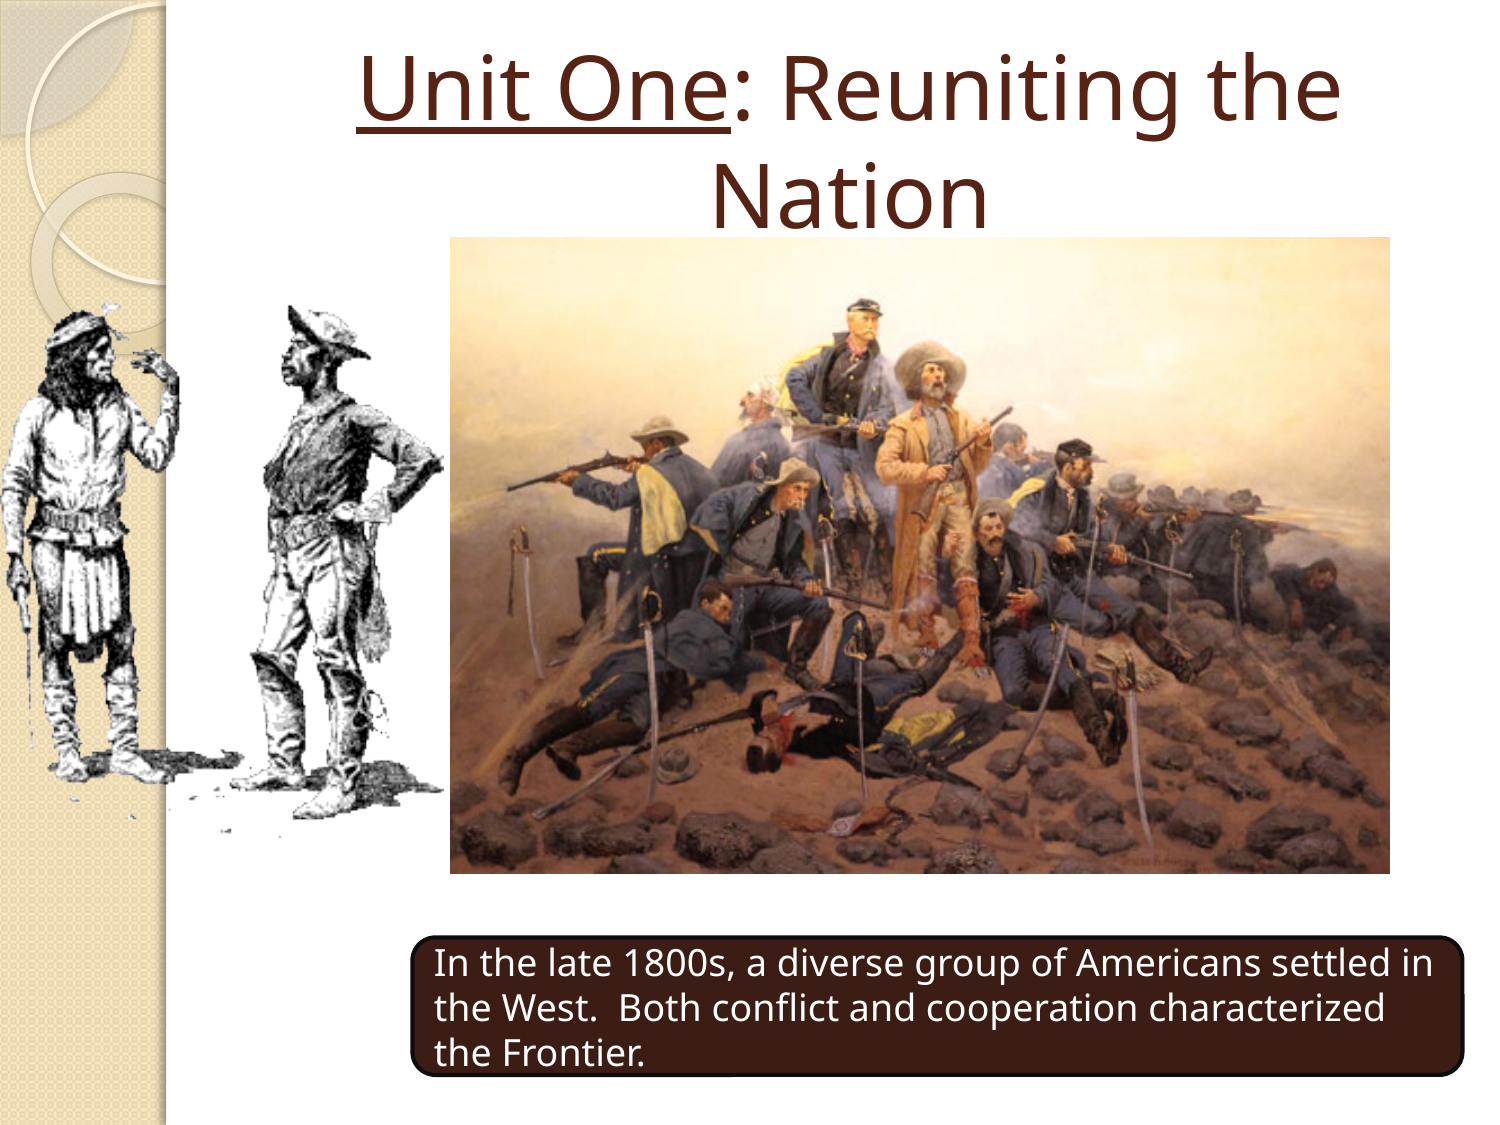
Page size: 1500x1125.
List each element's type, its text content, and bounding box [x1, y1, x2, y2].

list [0, 299, 442, 838]
title Unit One: Reuniting the Nation [235, 45, 1466, 233]
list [449, 237, 1390, 874]
text_box In the late 1800s, a diverse group of Americans settled in the West. Both conflict and cooperation characterized the Frontier. [410, 935, 1465, 1078]
